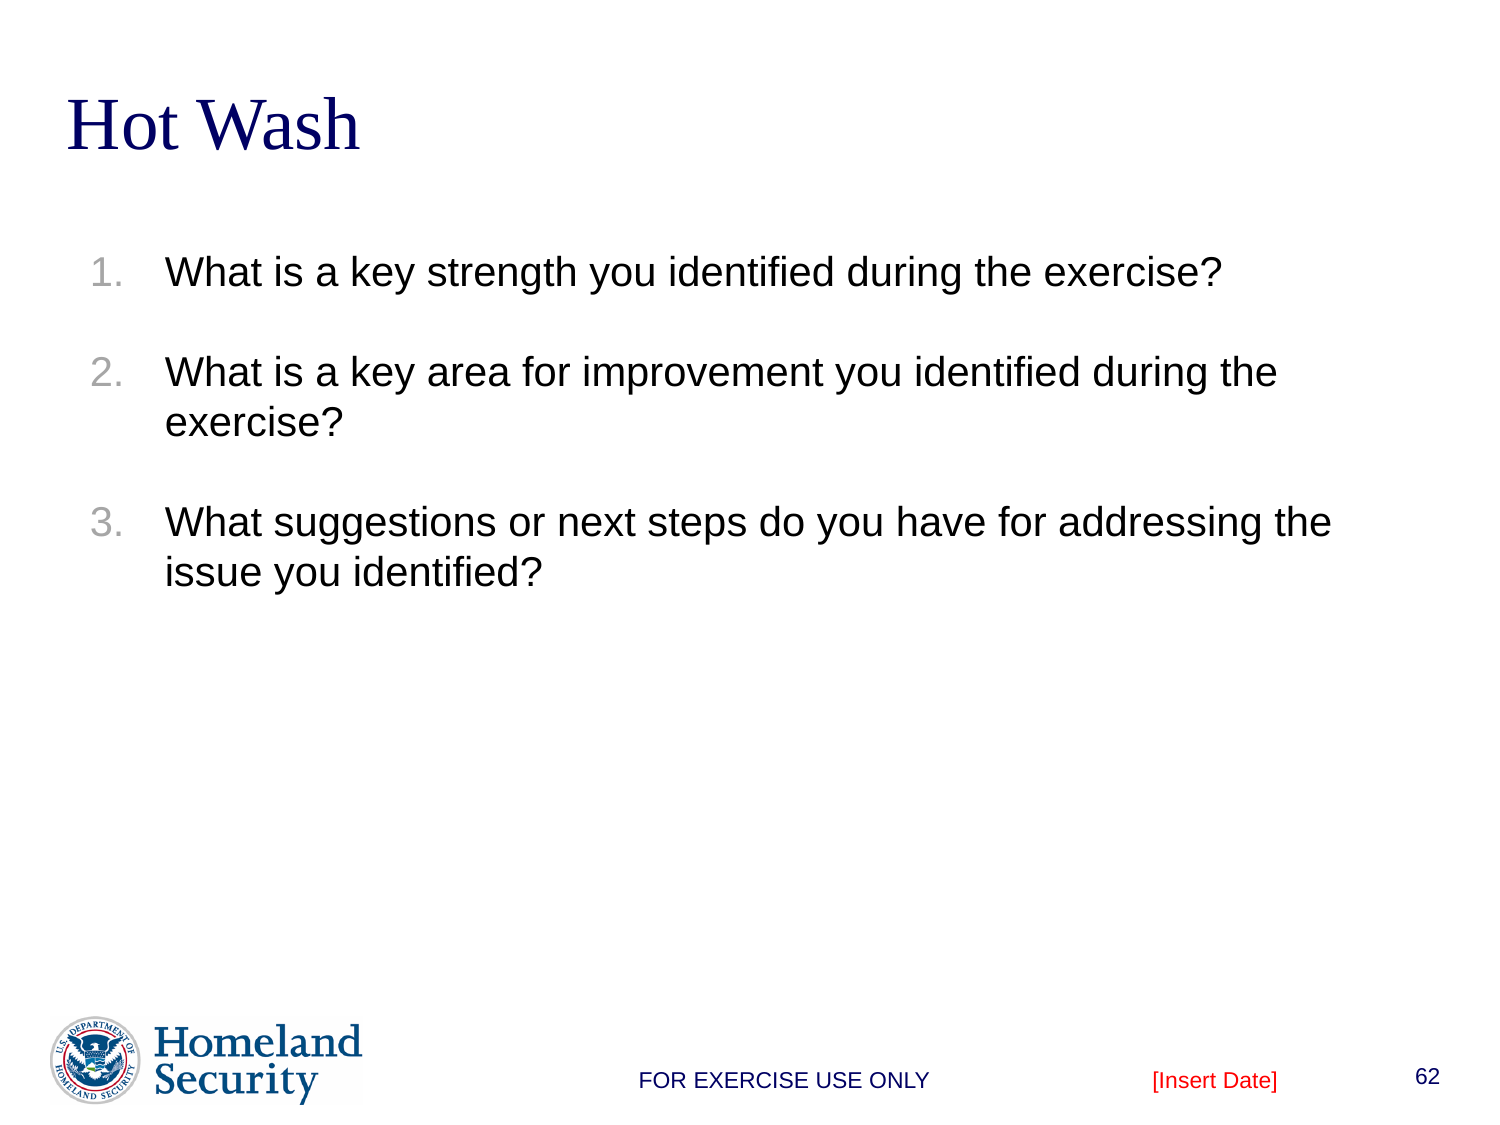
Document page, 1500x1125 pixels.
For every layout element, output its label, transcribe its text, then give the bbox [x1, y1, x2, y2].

title Hot Wash [51, 0, 1278, 173]
slide_number 62 [1399, 1053, 1476, 1097]
picture [50, 1016, 363, 1105]
text_box What is a key strength you identified during the exercise? What is a key area for improvement you identified during the exercise? What suggestions or next steps do you have for addressing the issue you identified? [74, 237, 1425, 603]
